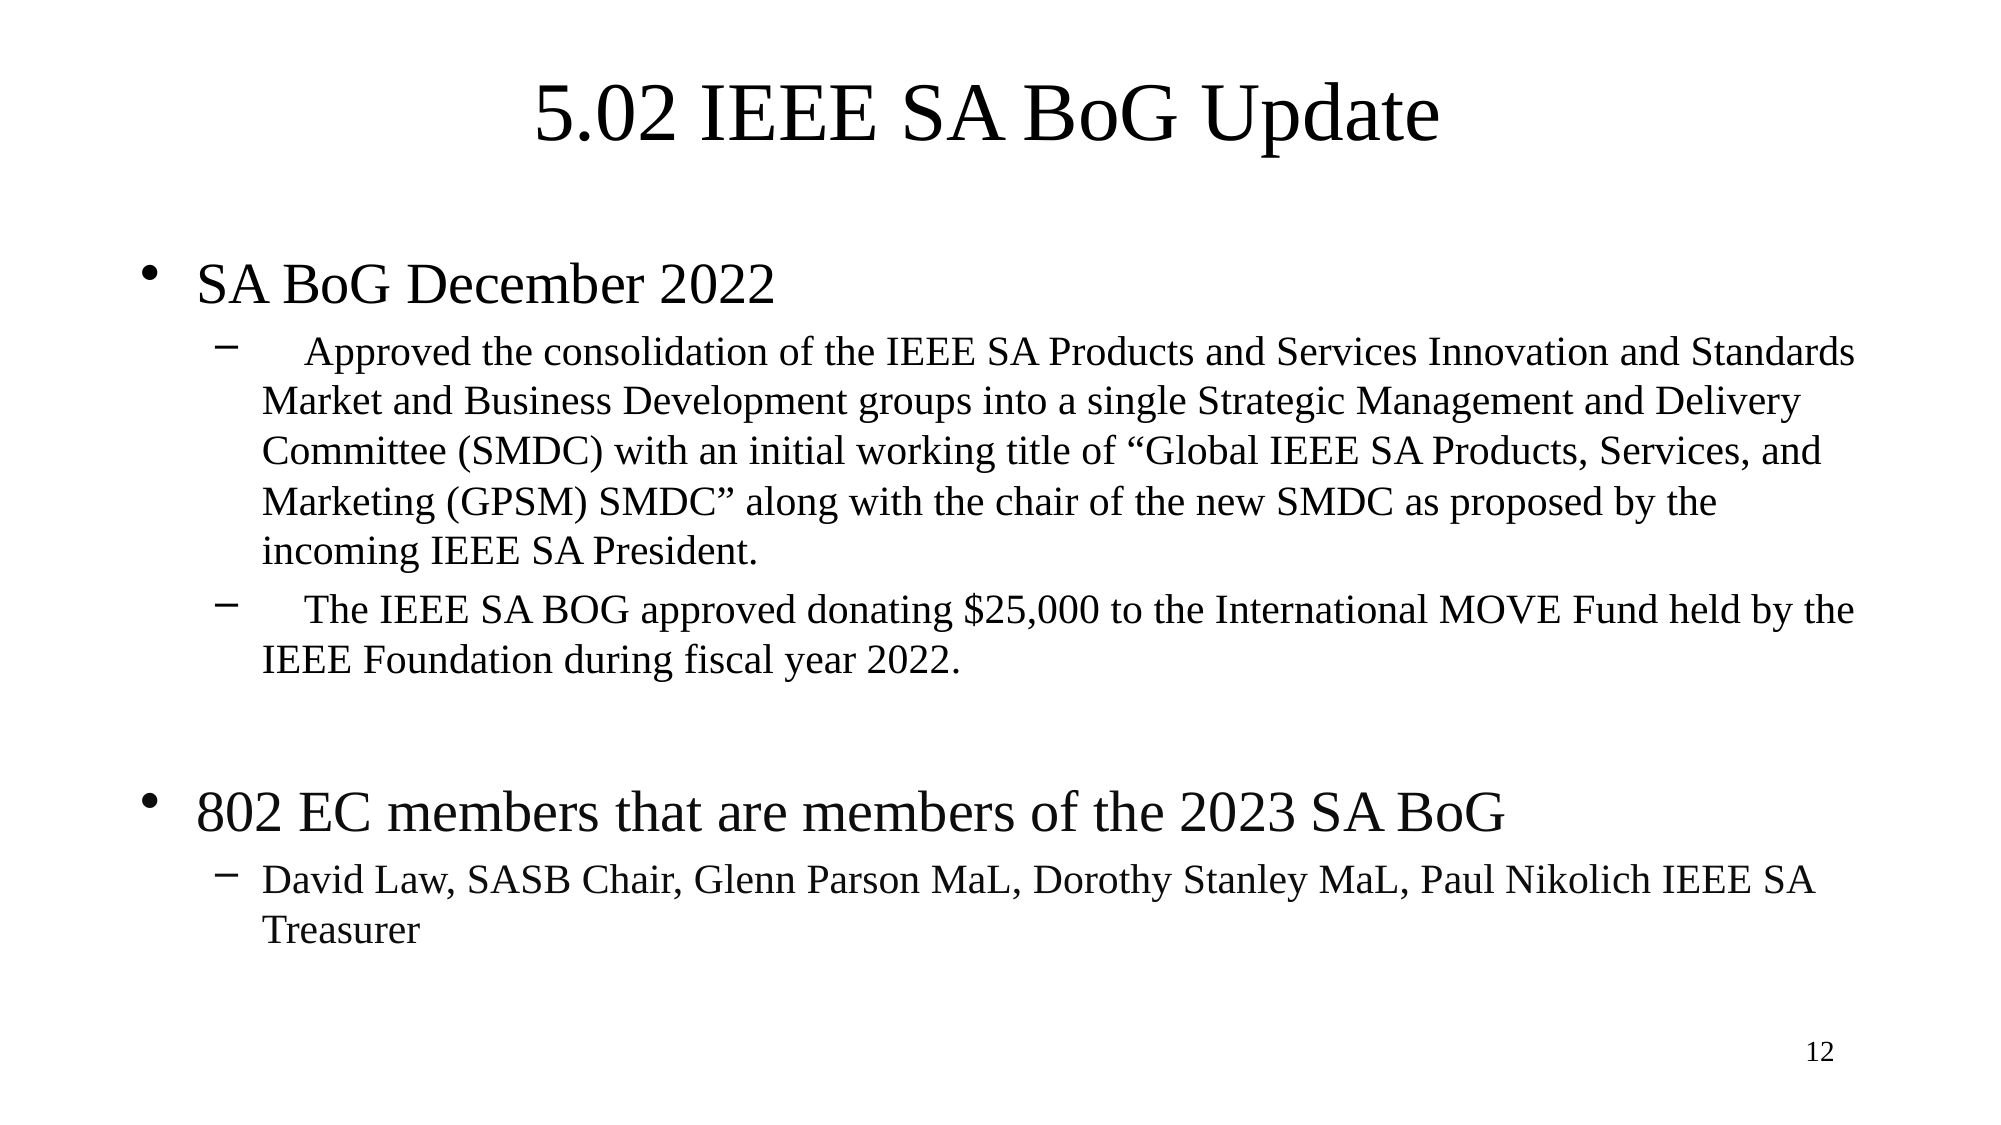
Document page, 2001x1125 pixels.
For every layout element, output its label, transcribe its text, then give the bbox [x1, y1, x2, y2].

slide_number 12 [1433, 1024, 1851, 1101]
list SA BoG December 2022 Approved the consolidation of the IEEE SA Products and Services Innovation and Standards Market and Business Development groups into a single Strategic Management and Delivery Committee (SMDC) with an initial working title of “Global IEEE SA Products, Services, and Marketing (GPSM) SMDC” along with the chair of the new SMDC as proposed by the incoming IEEE SA President. The IEEE SA BOG approved donating $25,000 to the International MOVE Fund held by the IEEE Foundation during fiscal year 2022. 802 EC members that are members of the 2023 SA BoG David Law, SASB Chair, Glenn Parson MaL, Dorothy Stanley MaL, Paul Nikolich IEEE SA Treasurer [124, 237, 1888, 913]
text_box 5.02 IEEE SA BoG Update [349, 50, 1625, 238]
